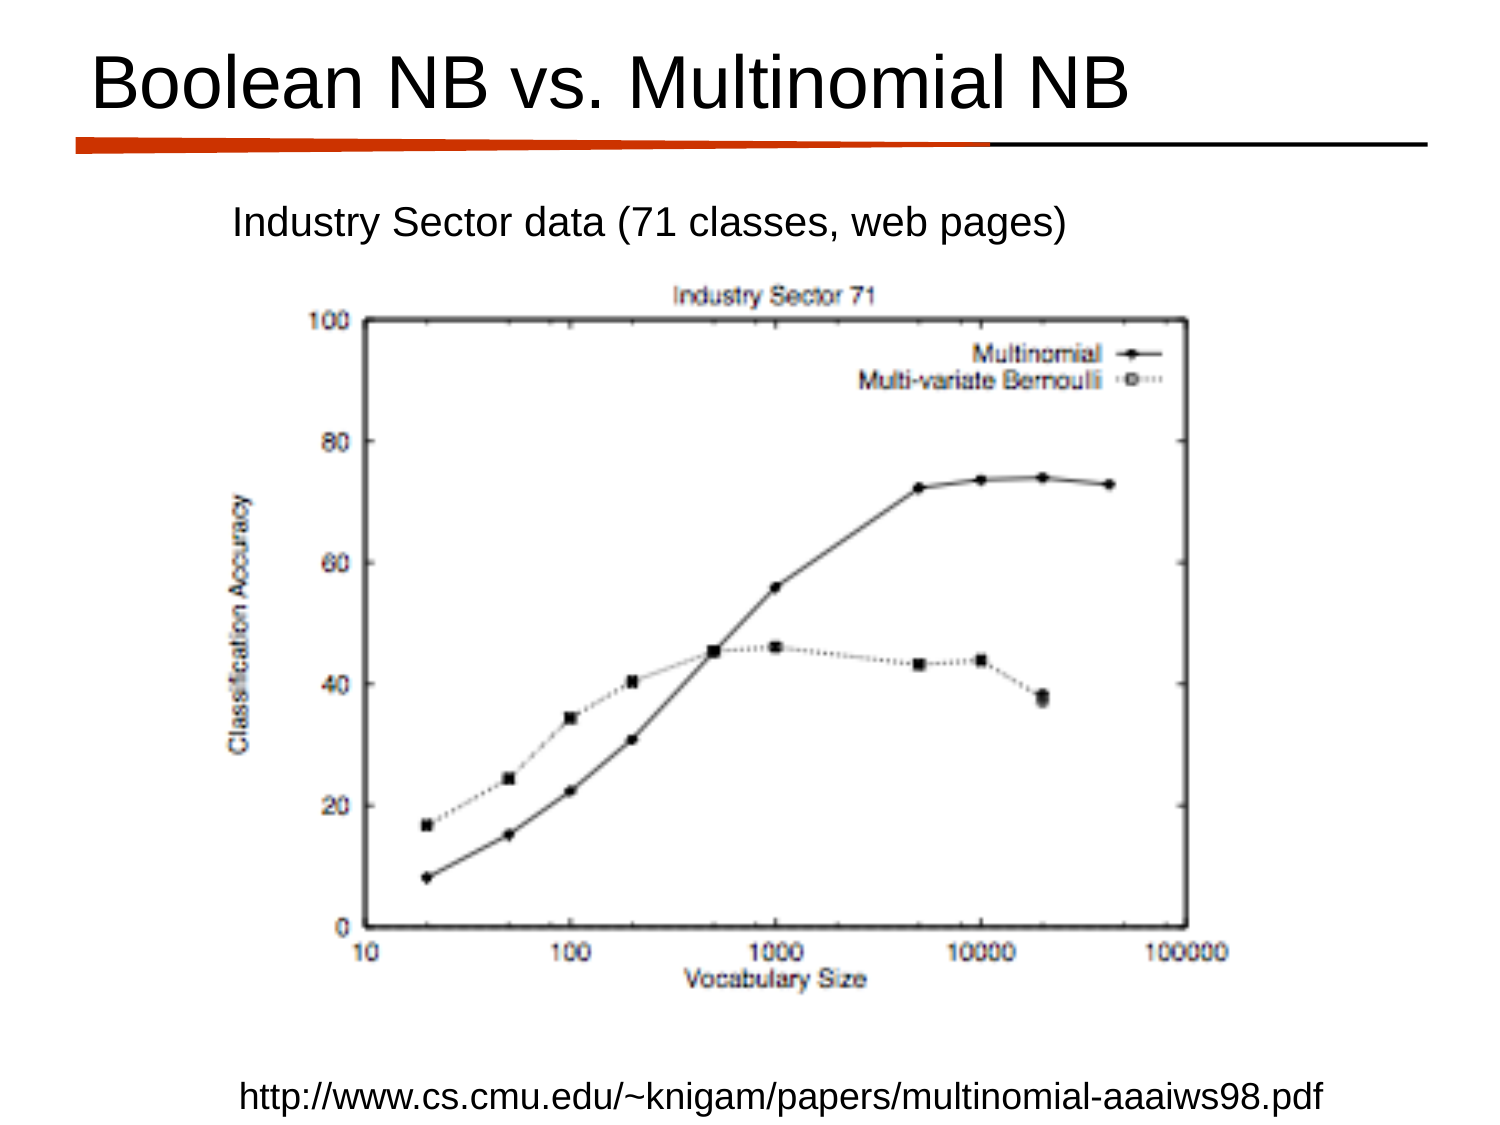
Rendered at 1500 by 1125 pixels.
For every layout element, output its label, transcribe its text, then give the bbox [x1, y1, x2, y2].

title Boolean NB vs. Multinomial NB [74, 24, 1426, 133]
text_box http://www.cs.cmu.edu/~knigam/papers/multinomial-aaaiws98.pdf [99, 1064, 1463, 1125]
picture [137, 274, 1263, 1022]
text_box Industry Sector data (71 classes, web pages) [212, 187, 1088, 253]
